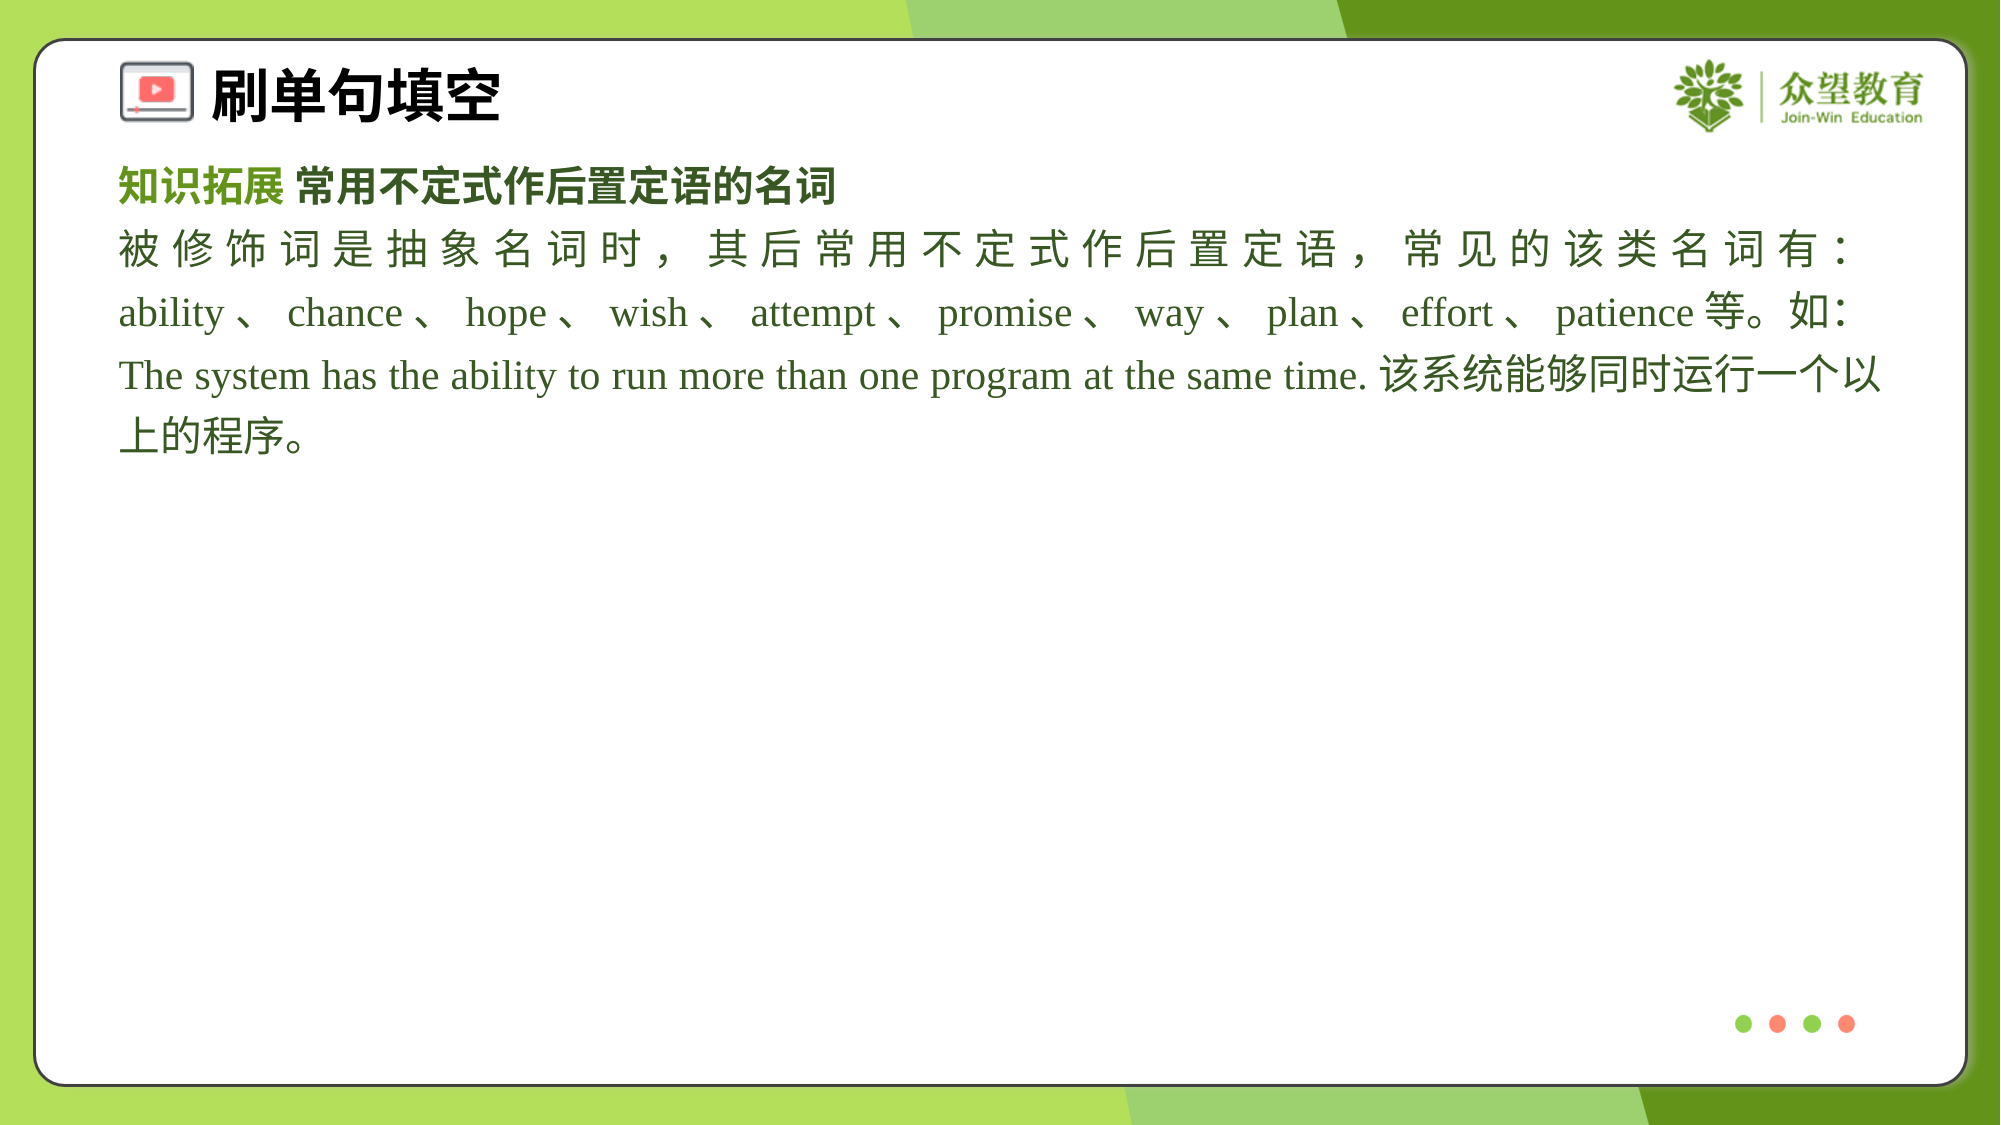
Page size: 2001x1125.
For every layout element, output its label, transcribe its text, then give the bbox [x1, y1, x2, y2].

picture [0, 0, 2000, 1125]
text_box 知识拓展 常用不定式作后置定语的名词 被修饰词是抽象名词时，其后常用不定式作后置定语，常见的该类名词有：ability、chance、hope、wish、attempt、promise、way、plan、effort、patience等。如：The system has the ability to run more than one program at the same time.该系统能够同时运行一个以上的程序。 [118, 147, 1883, 393]
